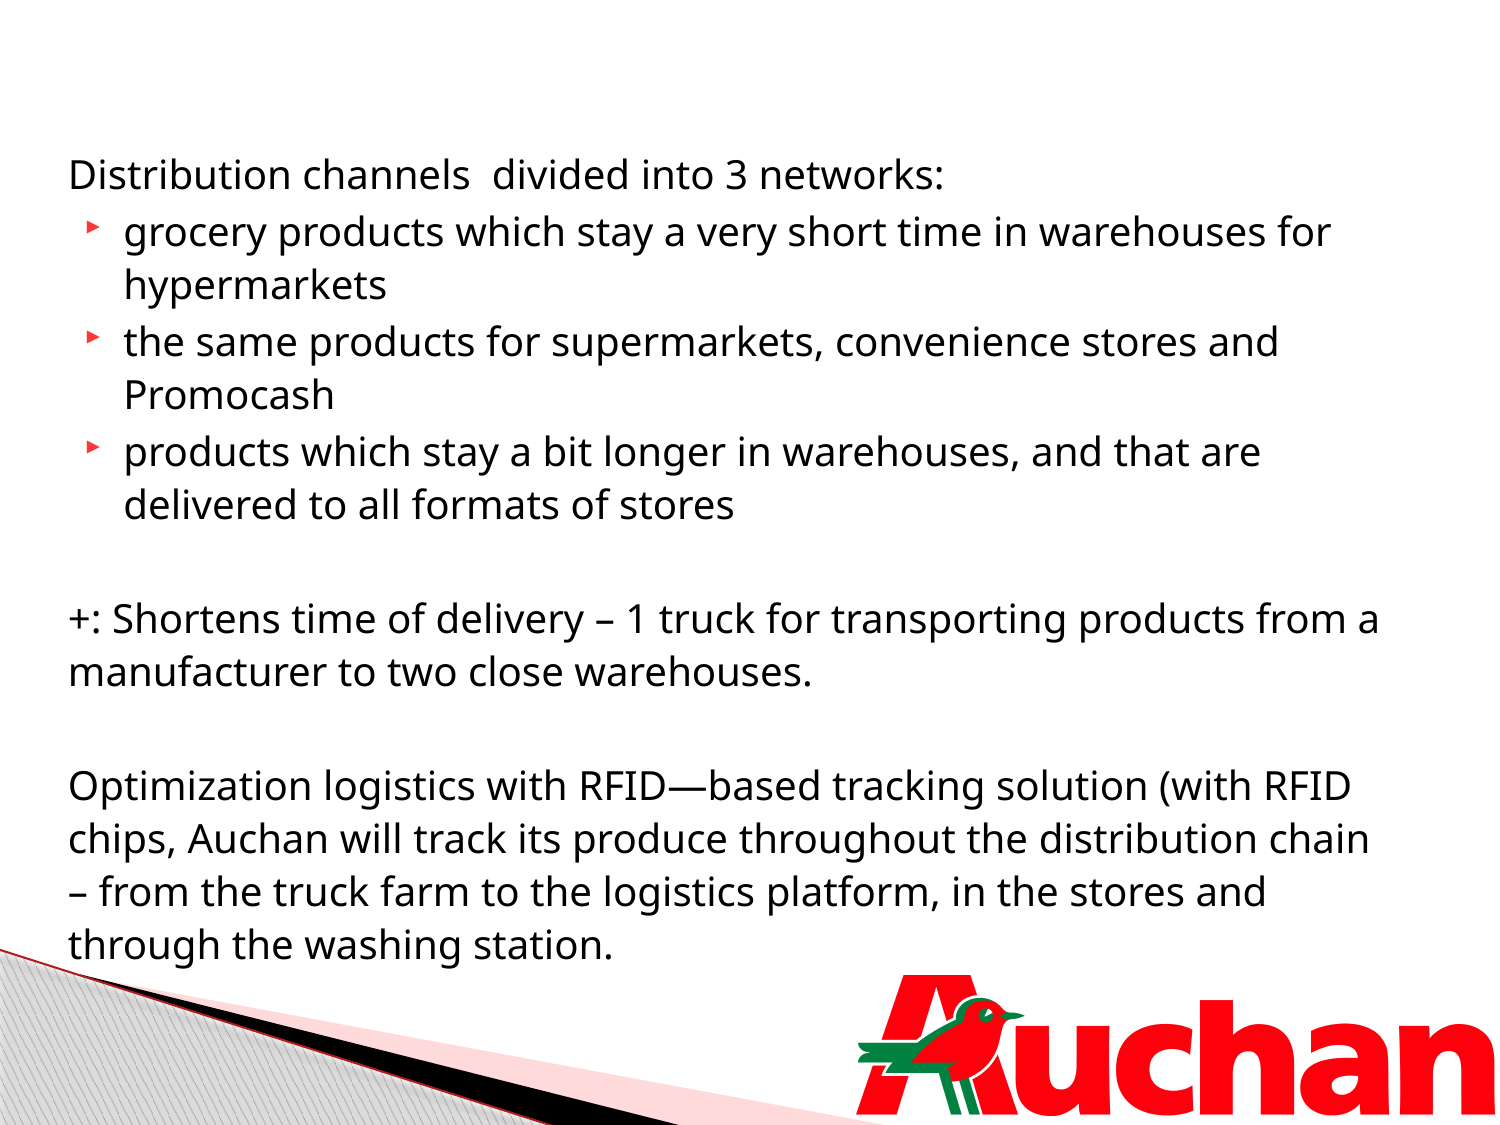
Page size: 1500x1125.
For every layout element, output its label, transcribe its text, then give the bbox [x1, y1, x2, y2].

list Distribution channels divided into 3 networks: grocery products which stay a very short time in warehouses for hypermarkets the same products for supermarkets, convenience stores and Promocash products which stay a bit longer in warehouses, and that are delivered to all formats of stores +: Shortens time of delivery – 1 truck for transporting products from a manufacturer to two close warehouses. Optimization logistics with RFID—based tracking solution (with RFID chips, Auchan will track its produce throughout the distribution chain – from the truck farm to the logistics platform, in the stores and through the washing station. [53, 137, 1404, 988]
picture [856, 975, 1495, 1117]
